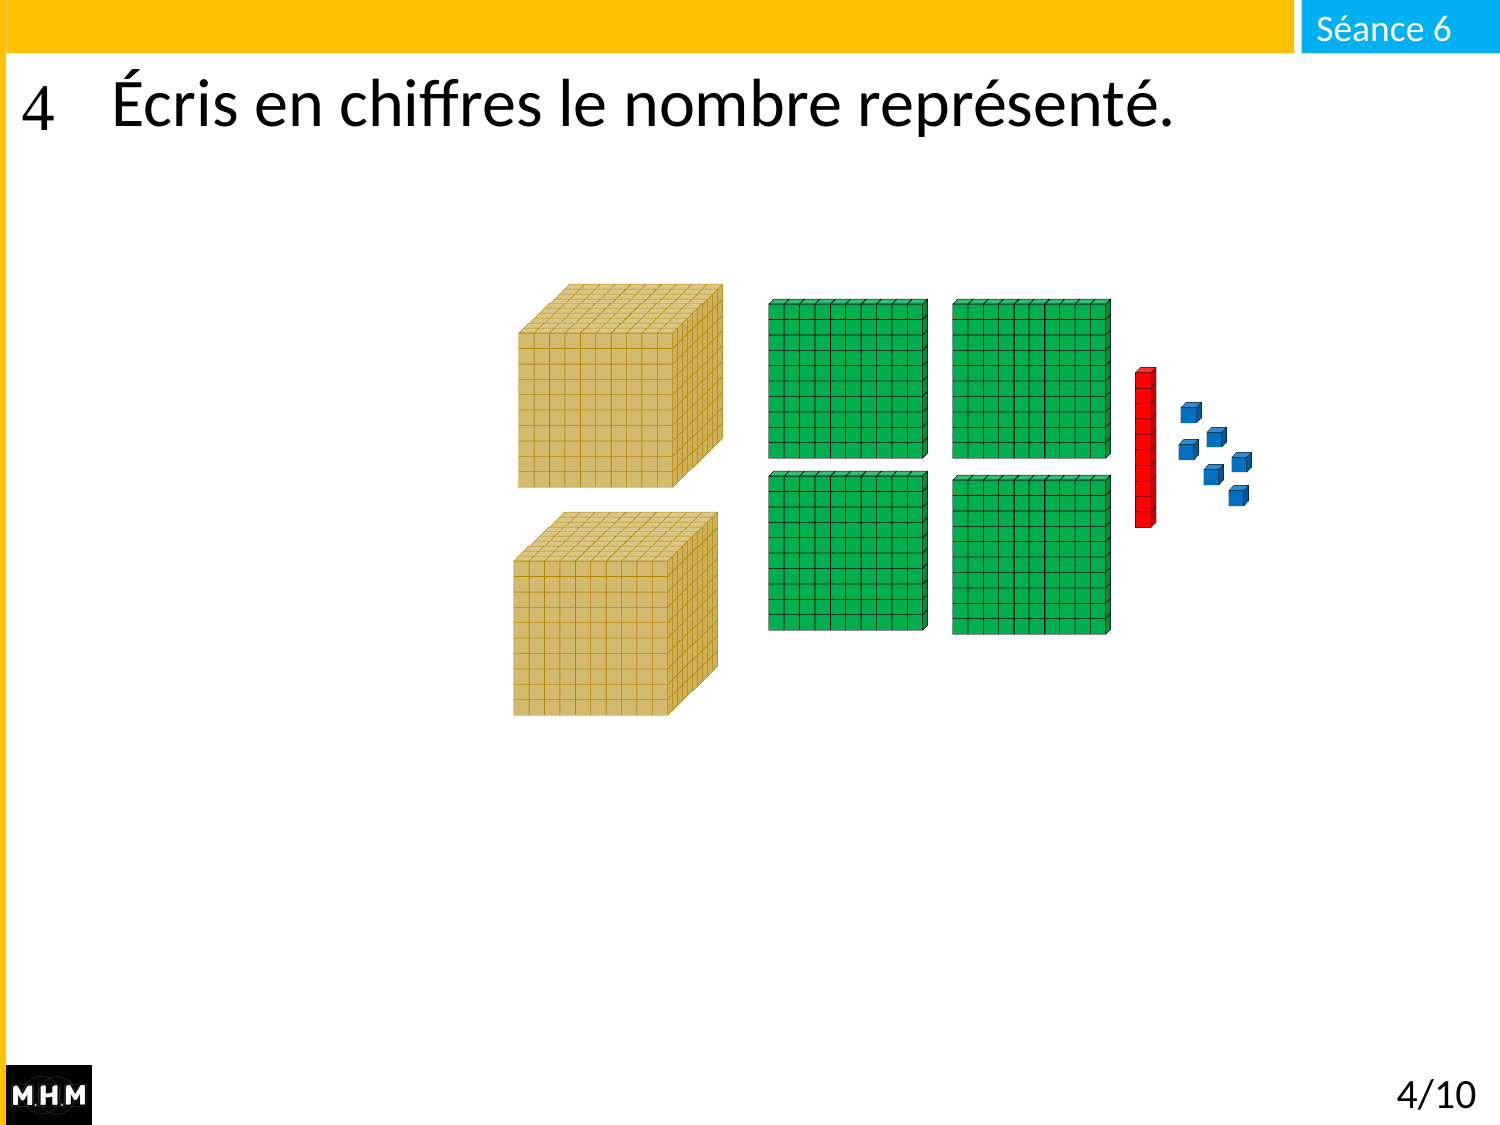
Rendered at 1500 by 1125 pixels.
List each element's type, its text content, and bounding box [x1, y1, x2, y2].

picture [1204, 426, 1228, 449]
picture [6, 1065, 92, 1125]
picture [1227, 484, 1250, 507]
picture [1202, 463, 1225, 486]
picture [766, 297, 929, 460]
picture [1179, 401, 1203, 424]
picture [950, 297, 1112, 460]
picture [1229, 451, 1253, 474]
title Écris en chiffres le nombre représenté. [96, 60, 1391, 150]
picture [1133, 366, 1158, 529]
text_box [516, 282, 724, 489]
list 4/10 [1373, 1064, 1500, 1125]
picture [1177, 438, 1200, 461]
picture [950, 472, 1112, 636]
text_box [511, 510, 719, 717]
picture [766, 469, 929, 632]
